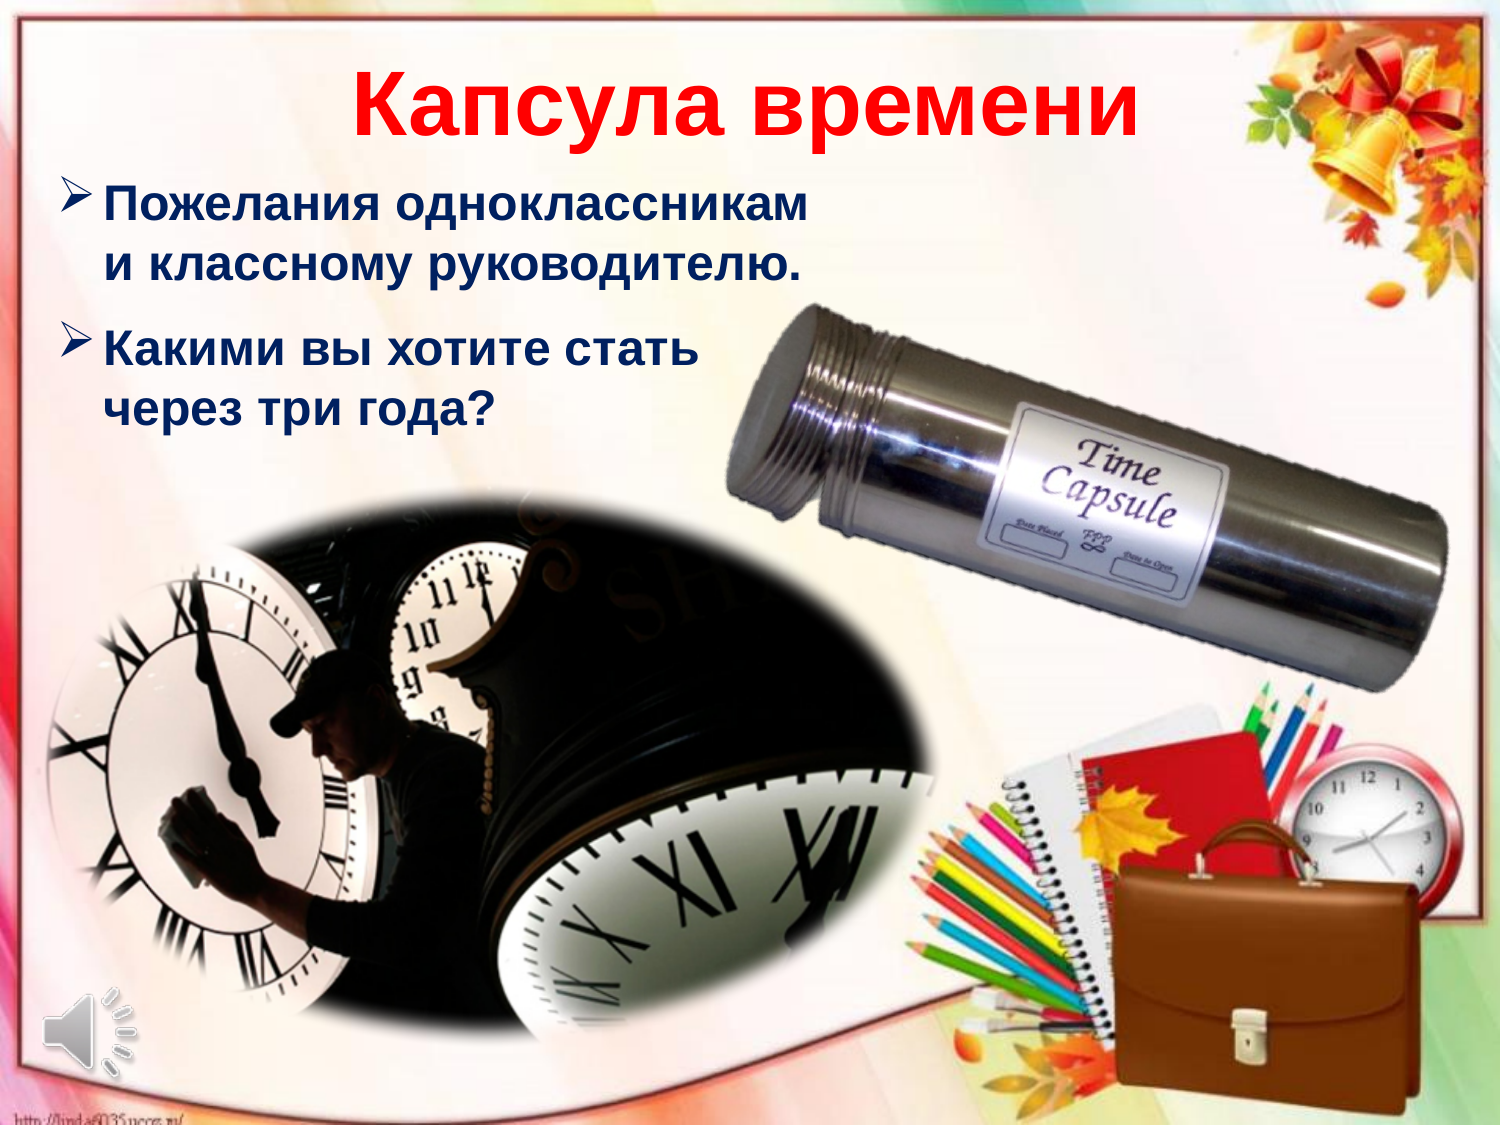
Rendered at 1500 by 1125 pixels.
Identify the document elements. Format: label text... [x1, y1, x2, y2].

text_box Капсула времени [336, 36, 1159, 162]
picture [0, 0, 1500, 1125]
text_box Пожелания одноклассникам и классному руководителю. Какими вы хотите стать через три года? [42, 162, 844, 443]
